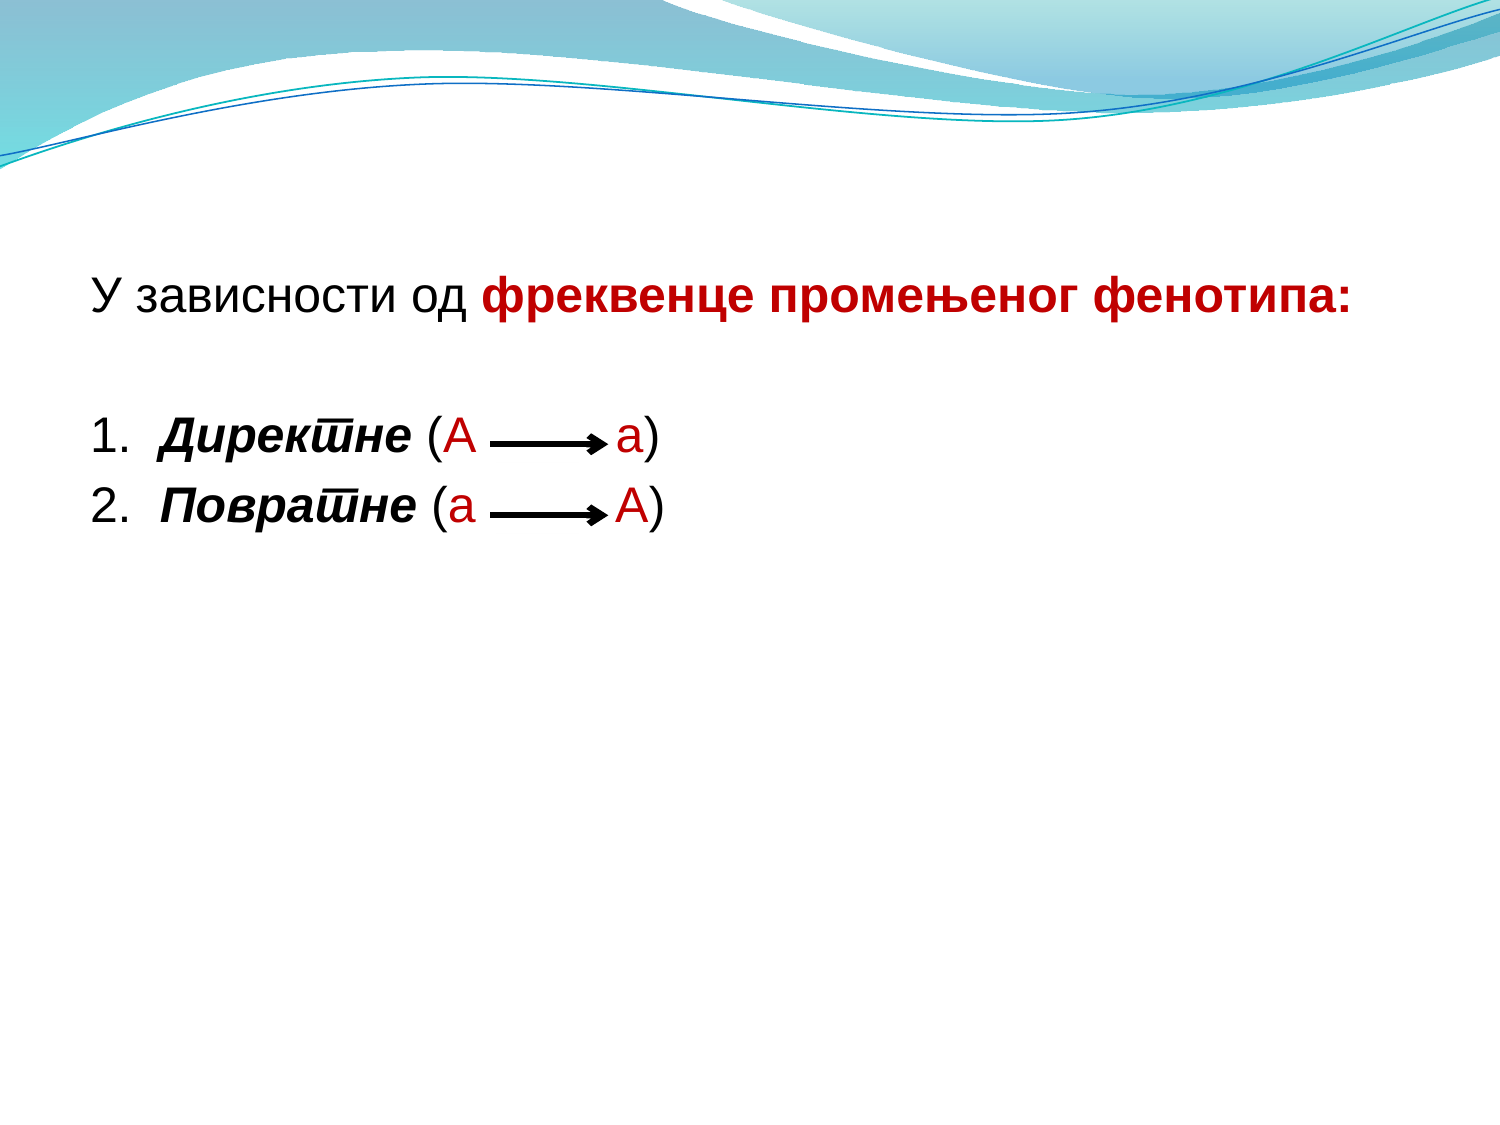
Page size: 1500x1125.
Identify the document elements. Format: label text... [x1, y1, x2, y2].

list У зависности од фреквенце промењеног фенотипа: 1. Директне (А а) 2. Повратне (а А) [75, 255, 1425, 1038]
